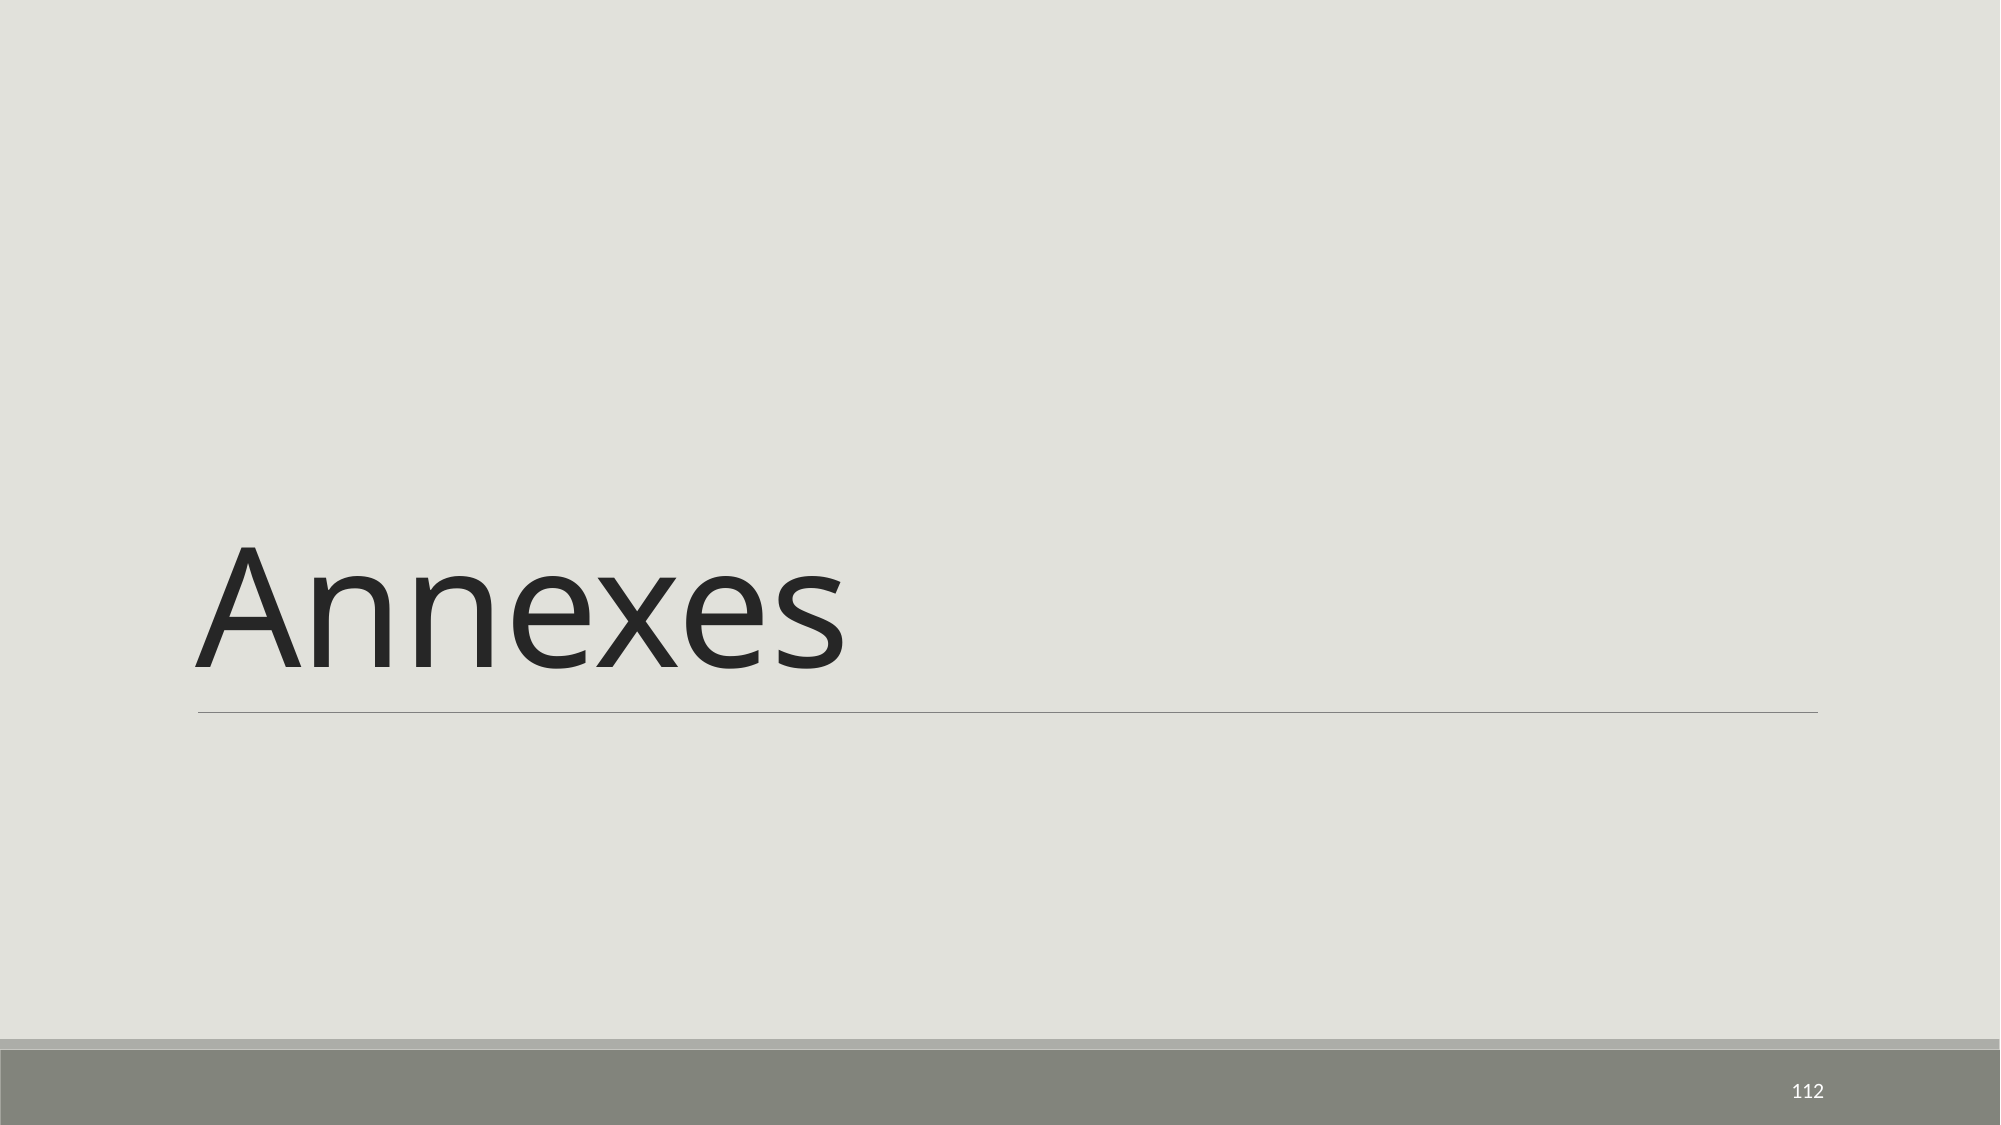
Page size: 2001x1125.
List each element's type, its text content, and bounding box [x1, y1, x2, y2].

slide_number 112 [1624, 1059, 1840, 1120]
title Annexes [180, 124, 1830, 710]
